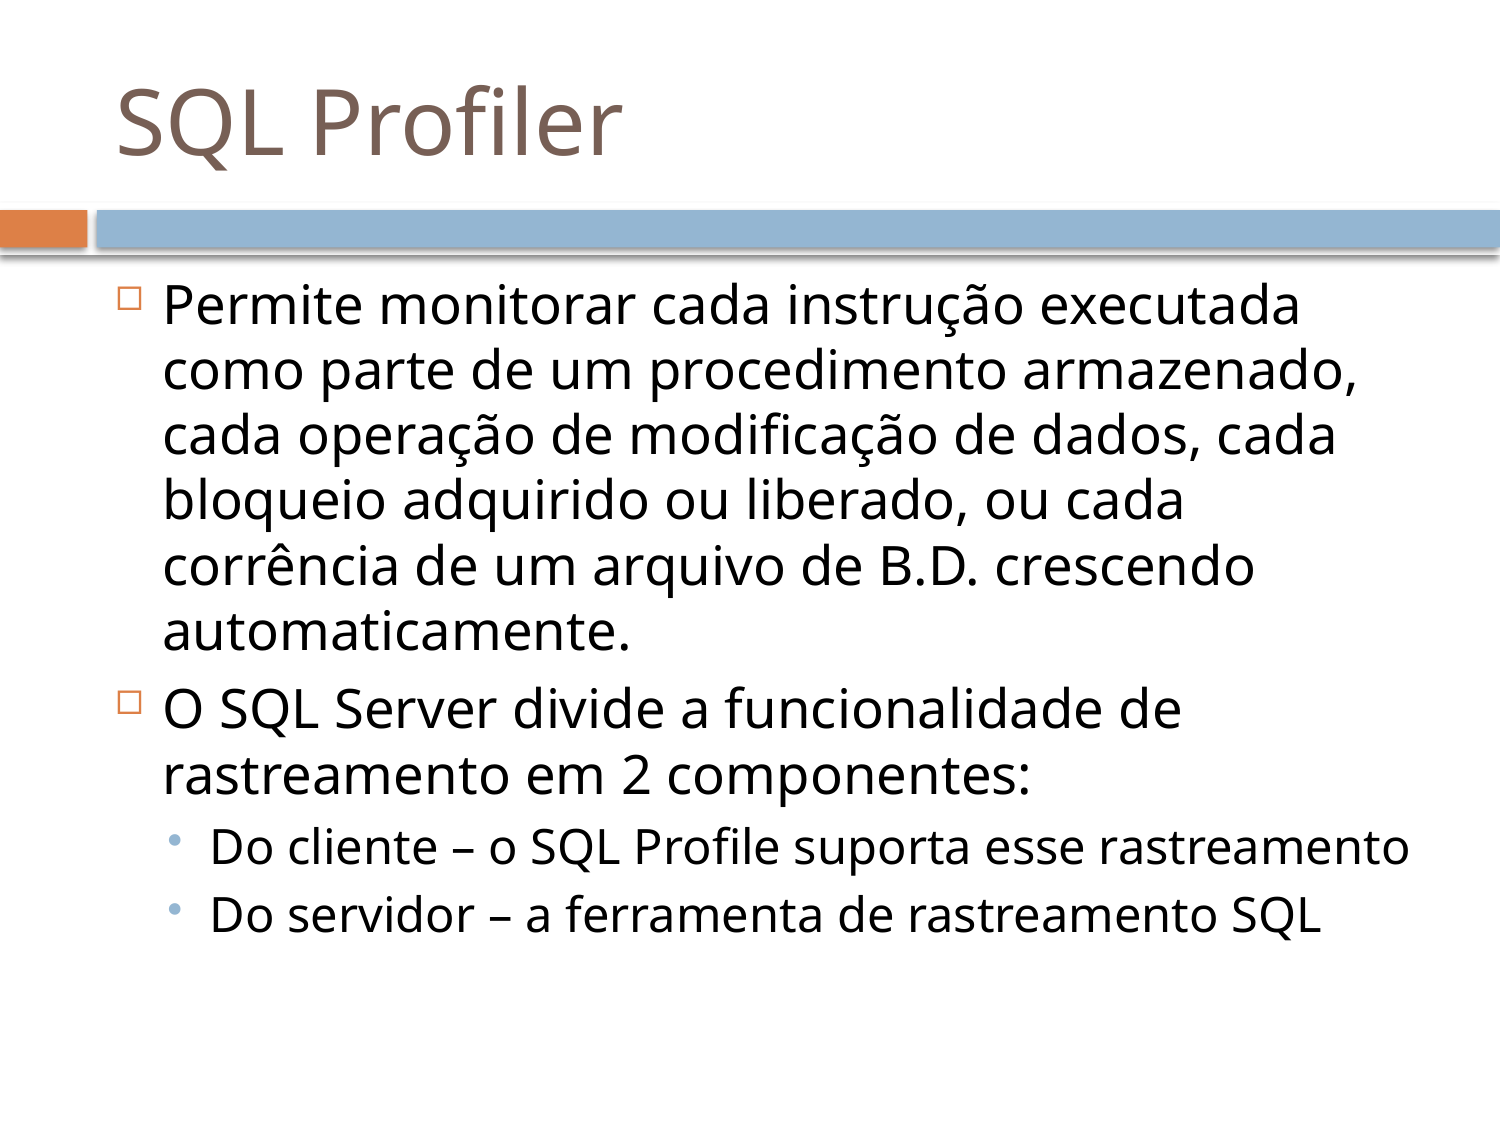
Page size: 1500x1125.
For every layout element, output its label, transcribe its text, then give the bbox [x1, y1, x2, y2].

title SQL Profiler [100, 37, 1438, 200]
list Permite monitorar cada instrução executada como parte de um procedimento armazenado, cada operação de modificação de dados, cada bloqueio adquirido ou liberado, ou cada corrência de um arquivo de B.D. crescendo automaticamente. O SQL Server divide a funcionalidade de rastreamento em 2 componentes: Do cliente – o SQL Profile suporta esse rastreamento Do servidor – a ferramenta de rastreamento SQL [100, 262, 1438, 1000]
